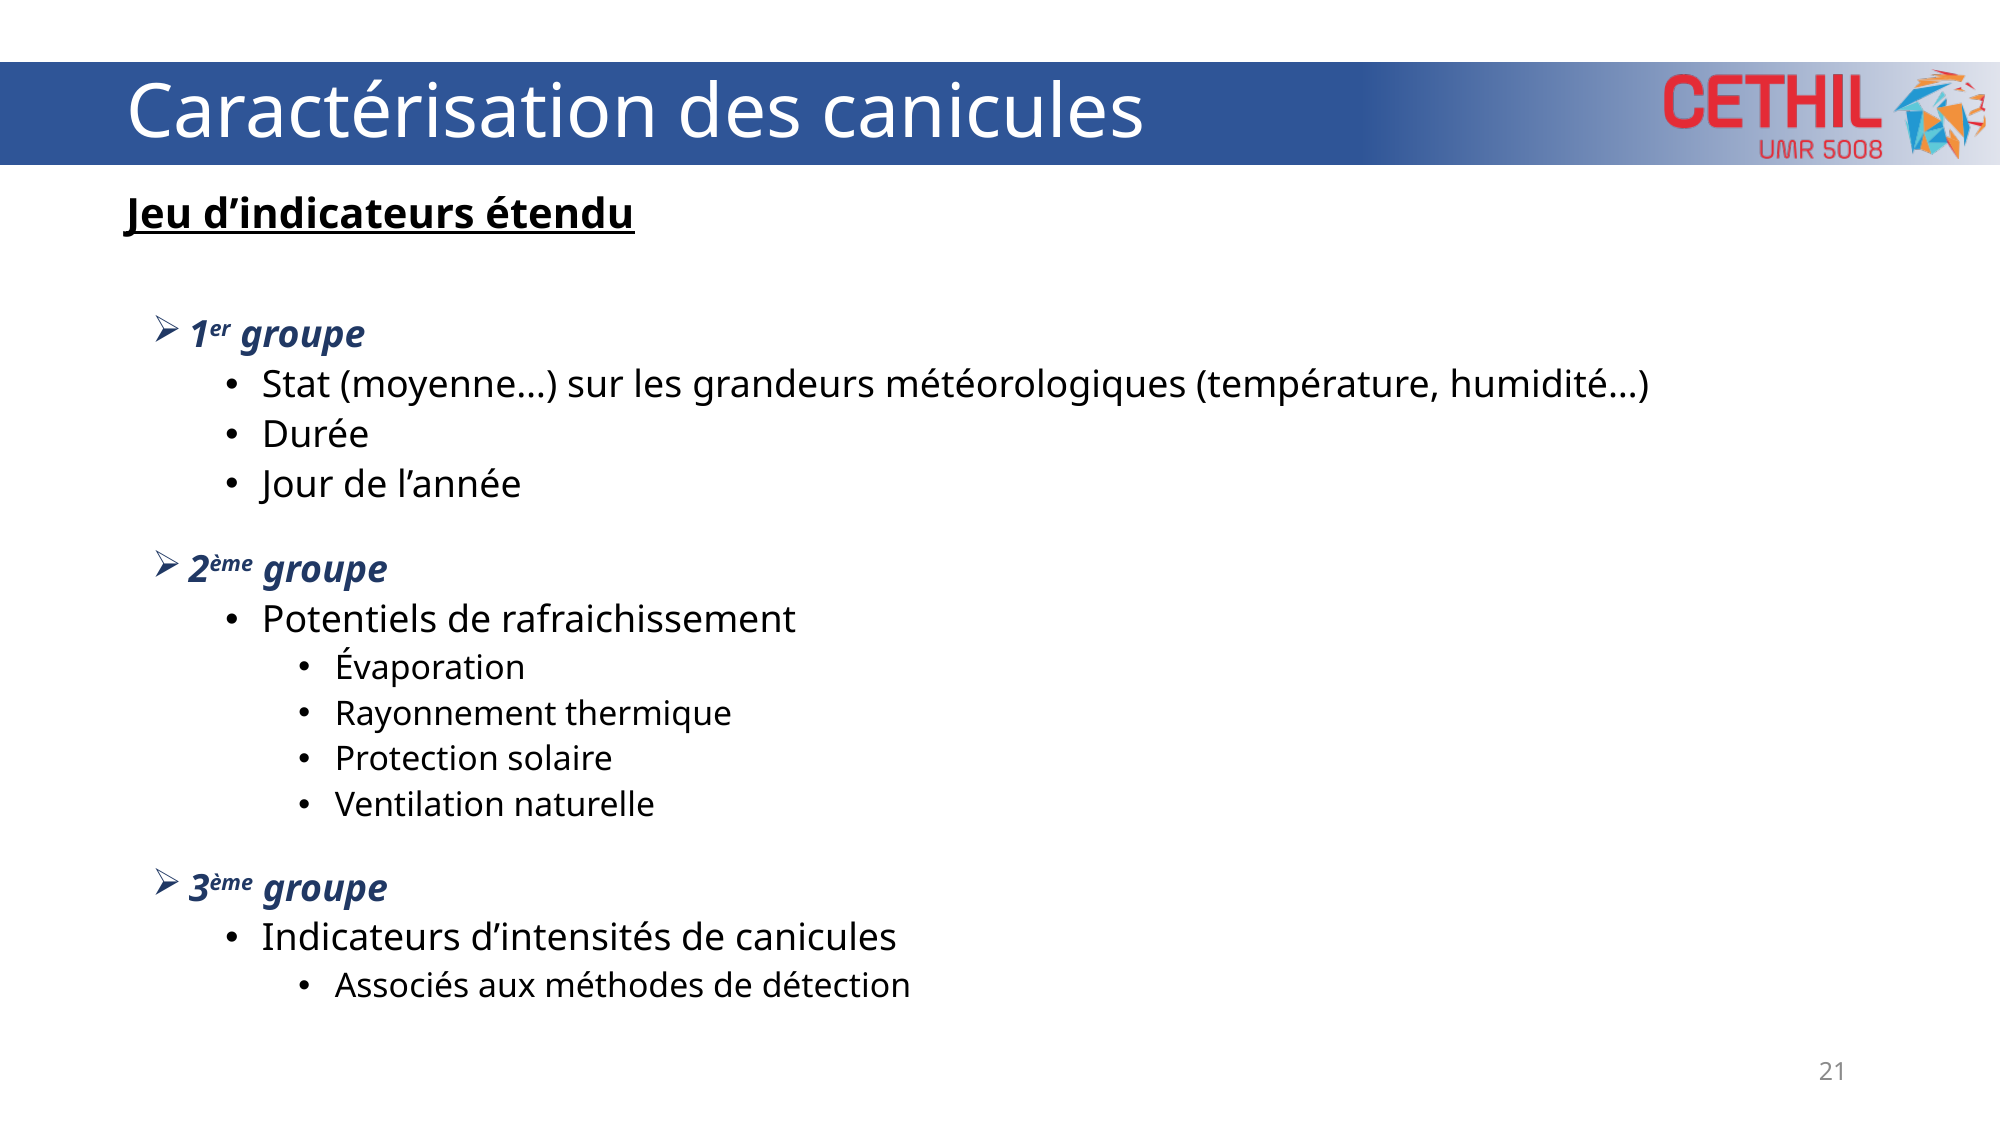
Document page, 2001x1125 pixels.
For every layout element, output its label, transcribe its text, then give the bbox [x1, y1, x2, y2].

list Jeu d’indicateurs étendu [111, 184, 1935, 267]
slide_number 21 [1412, 1042, 1863, 1103]
title Caractérisation des canicules [111, 42, 1937, 185]
list 1er groupe Stat (moyenne…) sur les grandeurs météorologiques (température, humidité…) Durée Jour de l’année 2ème groupe Potentiels de rafraichissement Évaporation Rayonnement thermique Protection solaire Ventilation naturelle 3ème groupe Indicateurs d’intensités de canicules Associés aux méthodes de détection [137, 307, 1863, 1014]
